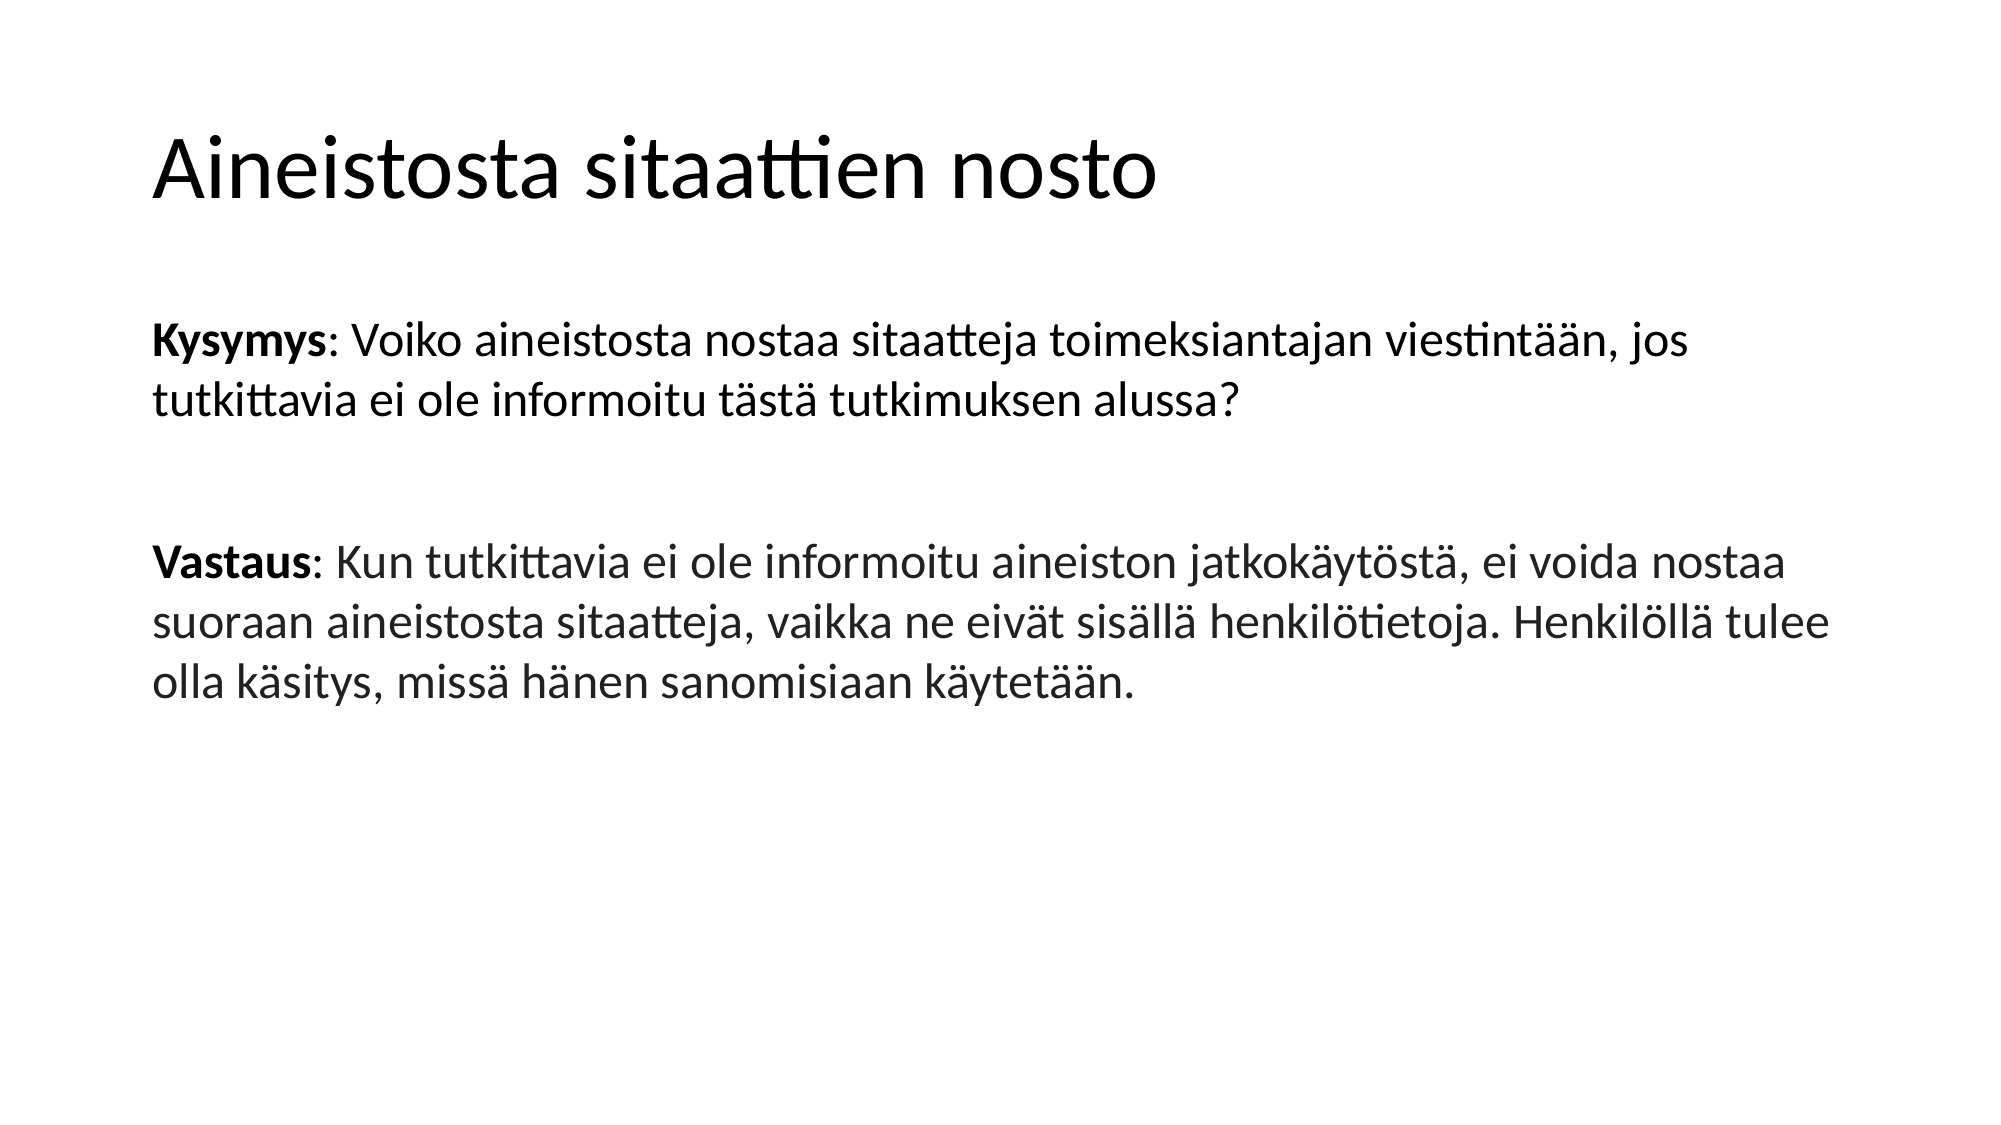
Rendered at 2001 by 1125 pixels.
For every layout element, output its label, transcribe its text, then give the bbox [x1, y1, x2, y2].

list Kysymys: Voiko aineistosta nostaa sitaatteja toimeksiantajan viestintään, jos tutkittavia ei ole informoitu tästä tutkimuksen alussa? Vastaus: Kun tutkittavia ei ole informoitu aineiston jatkokäytöstä, ei voida nostaa suoraan aineistosta sitaatteja, vaikka ne eivät sisällä henkilötietoja. Henkilöllä tulee olla käsitys, missä hänen sanomisiaan käytetään. [137, 299, 1898, 904]
title Aineistosta sitaattien nosto [137, 59, 1863, 278]
